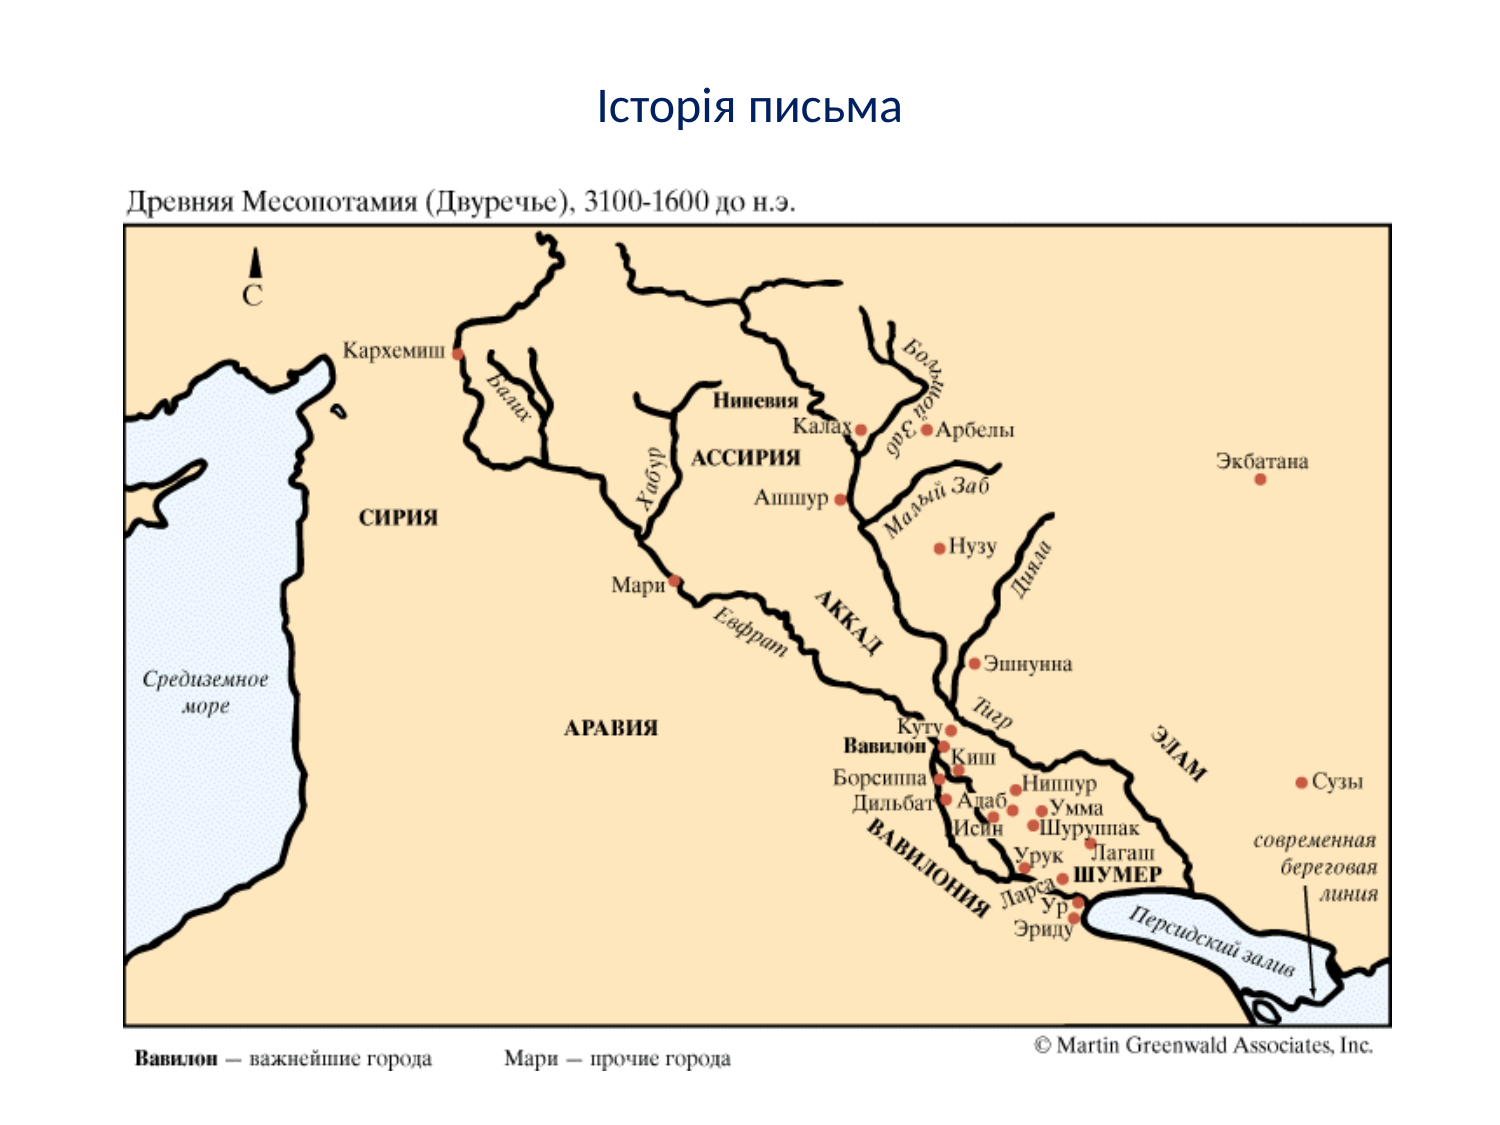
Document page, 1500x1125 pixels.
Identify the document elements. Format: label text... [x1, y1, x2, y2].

title Історія письма [75, 45, 1425, 161]
picture [123, 184, 1392, 1071]
